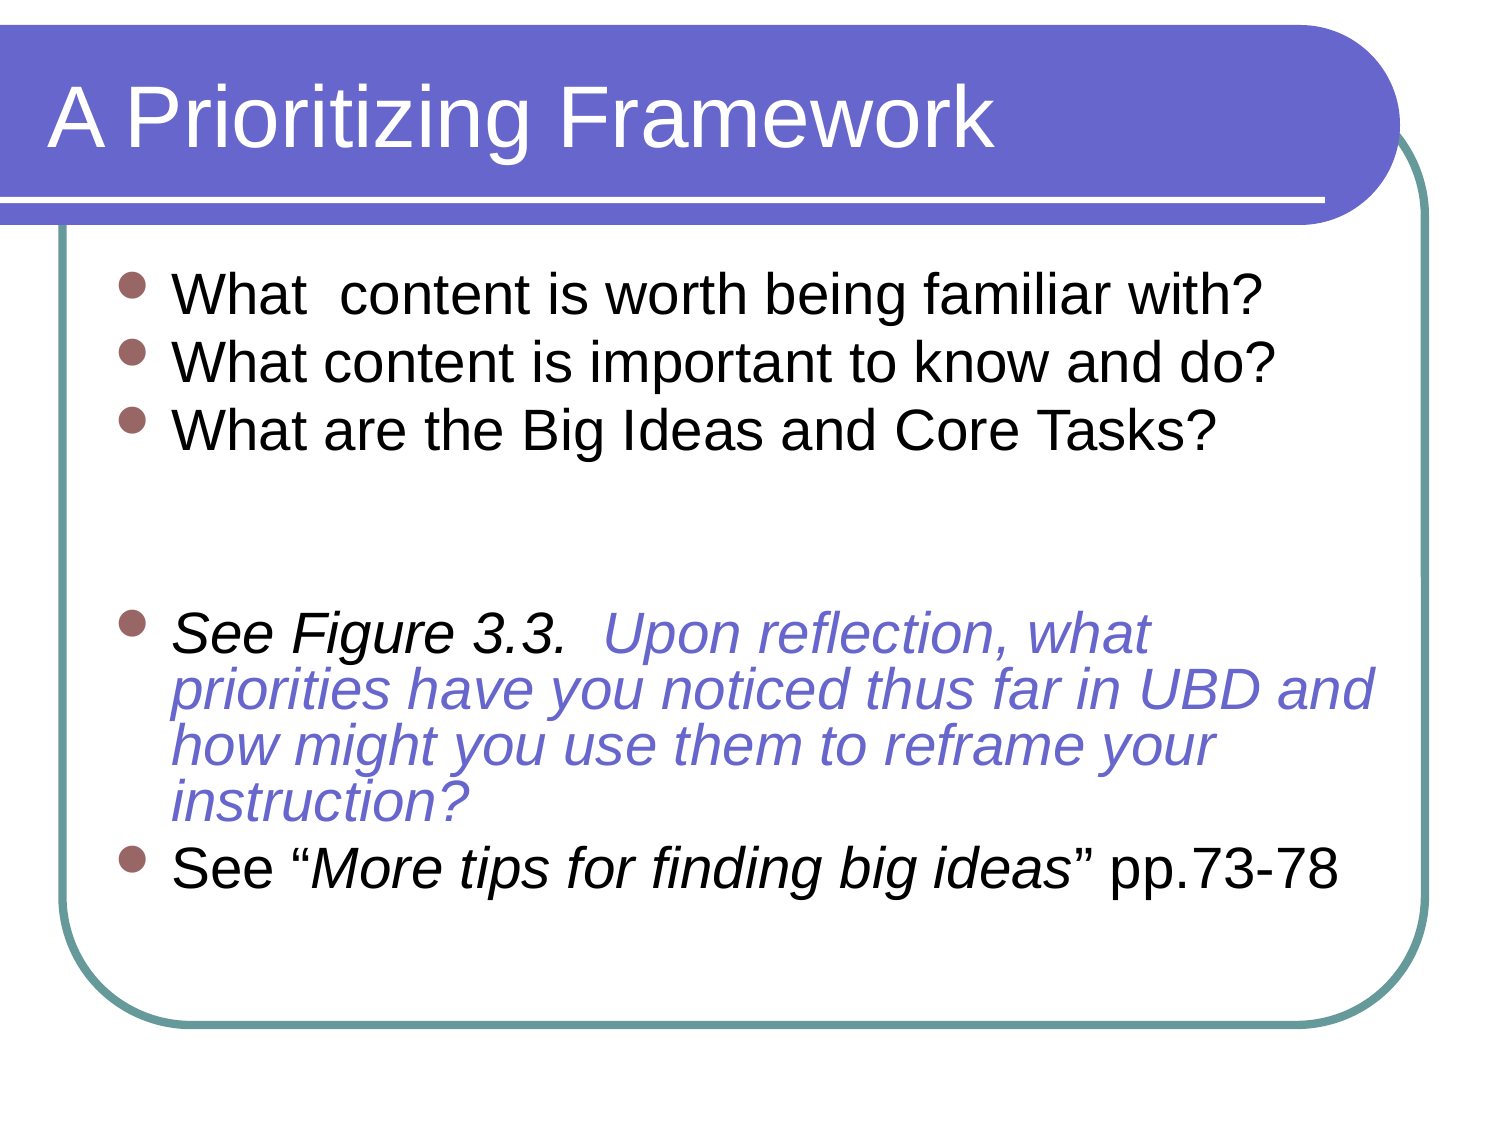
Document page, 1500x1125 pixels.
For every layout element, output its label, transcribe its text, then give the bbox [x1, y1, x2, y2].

title A Prioritizing Framework [31, 37, 1348, 188]
list What content is worth being familiar with? What content is important to know and do? What are the Big Ideas and Core Tasks? See Figure 3.3. Upon reflection, what priorities have you noticed thus far in UBD and how might you use them to reframe your instruction? See “More tips for finding big ideas” pp.73-78 [99, 262, 1401, 988]
